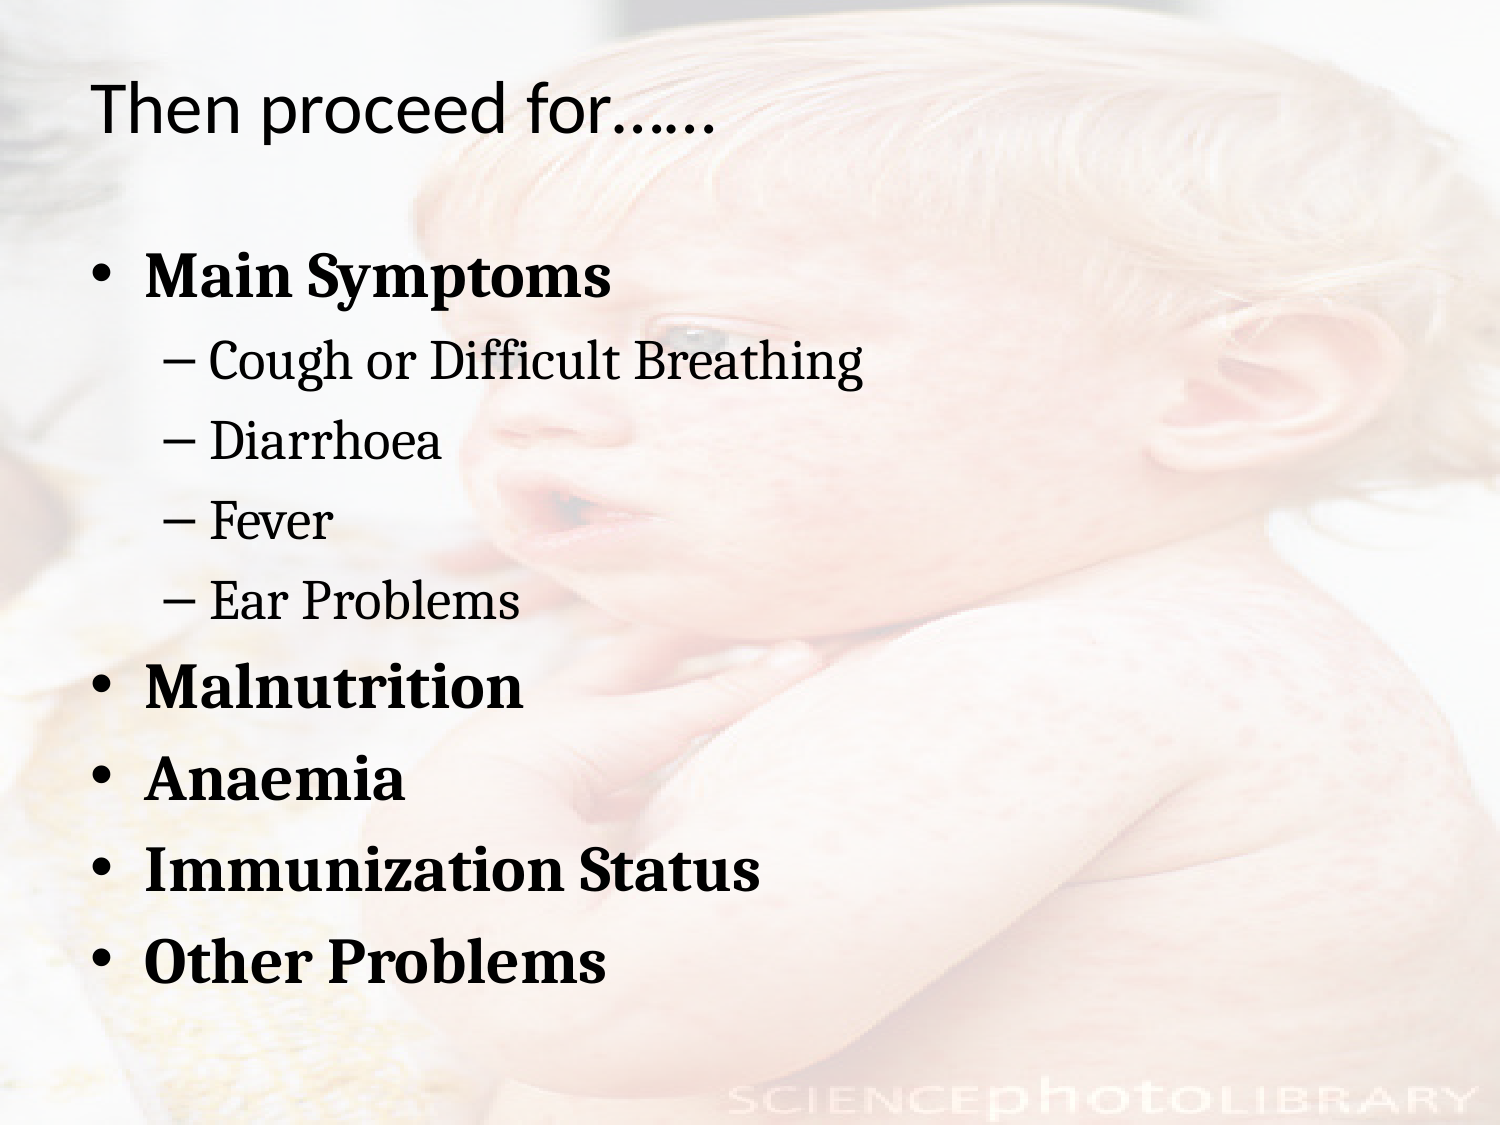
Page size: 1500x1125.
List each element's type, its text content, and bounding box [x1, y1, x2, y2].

title Then proceed for…… [75, 45, 1425, 163]
list Main Symptoms Cough or Difficult Breathing Diarrhoea Fever Ear Problems Malnutrition Anaemia Immunization Status Other Problems [75, 224, 1425, 1005]
